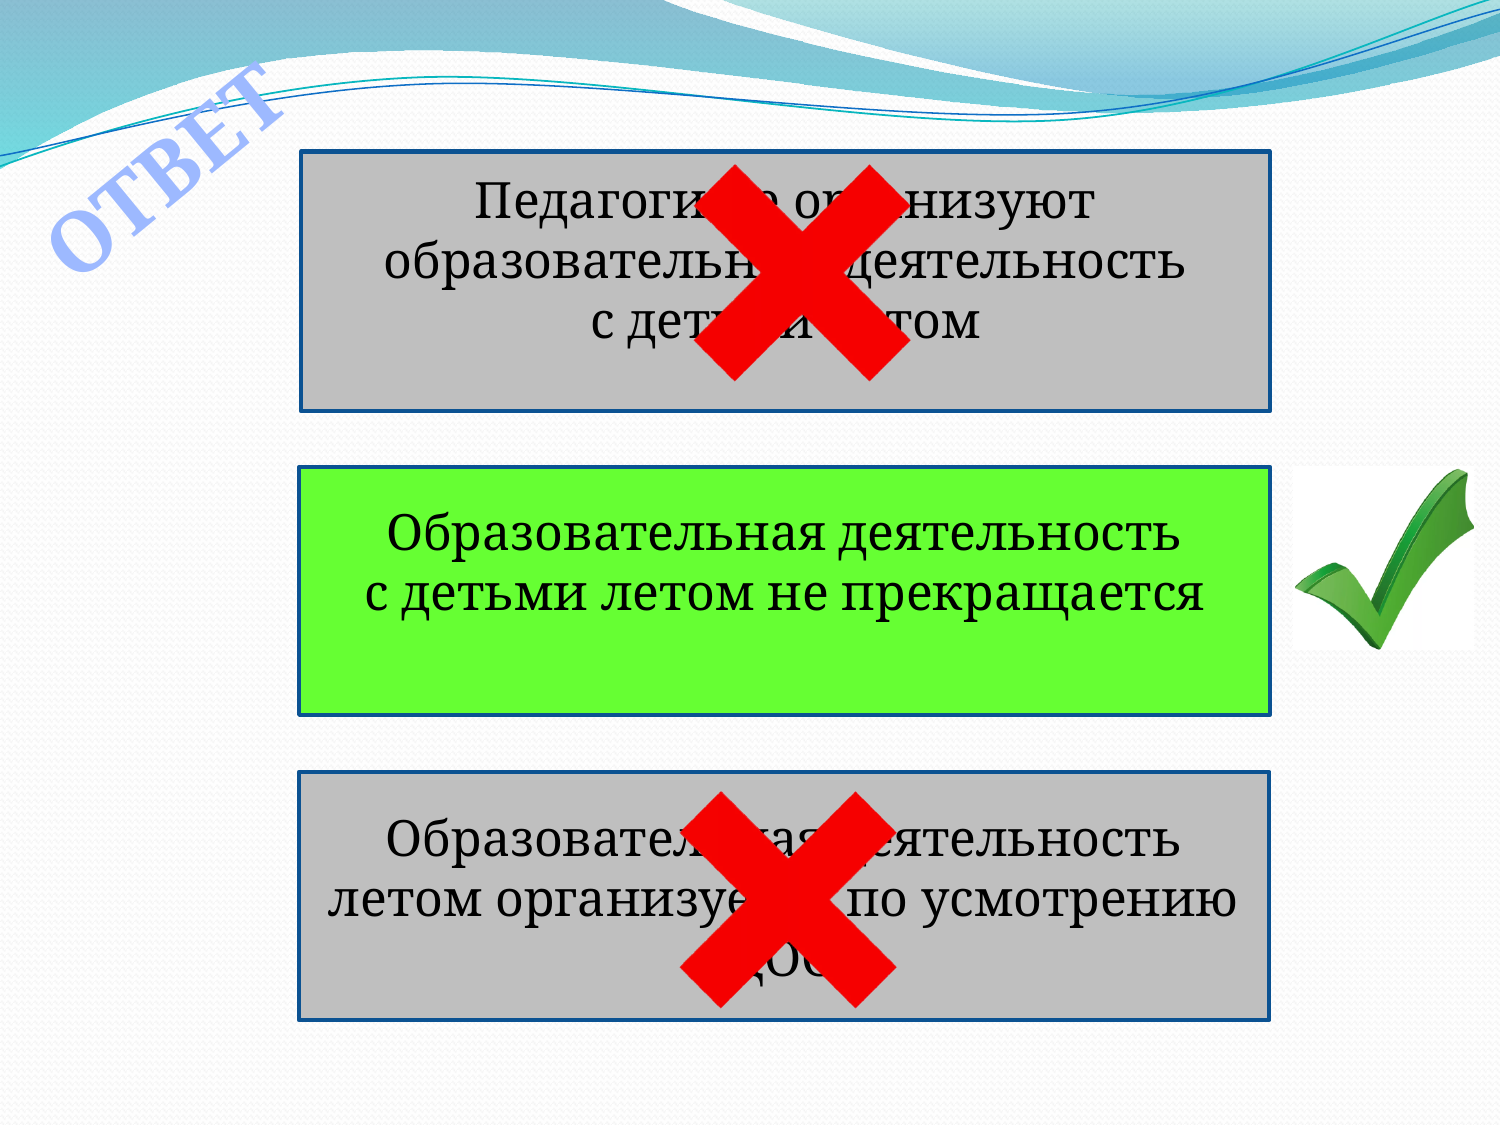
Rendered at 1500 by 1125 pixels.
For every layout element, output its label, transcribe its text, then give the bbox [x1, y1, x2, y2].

text_box Педагоги не организуют образовательную деятельность с детьми летом [299, 149, 1272, 413]
picture [665, 780, 903, 1012]
picture [678, 154, 917, 385]
text_box ОТВЕТ [0, 0, 440, 378]
picture [1293, 466, 1474, 651]
text_box Образовательная деятельность летом организуется по усмотрению ДОО [297, 770, 1271, 1022]
text_box Образовательная деятельность с детьми летом не прекращается [297, 465, 1272, 717]
